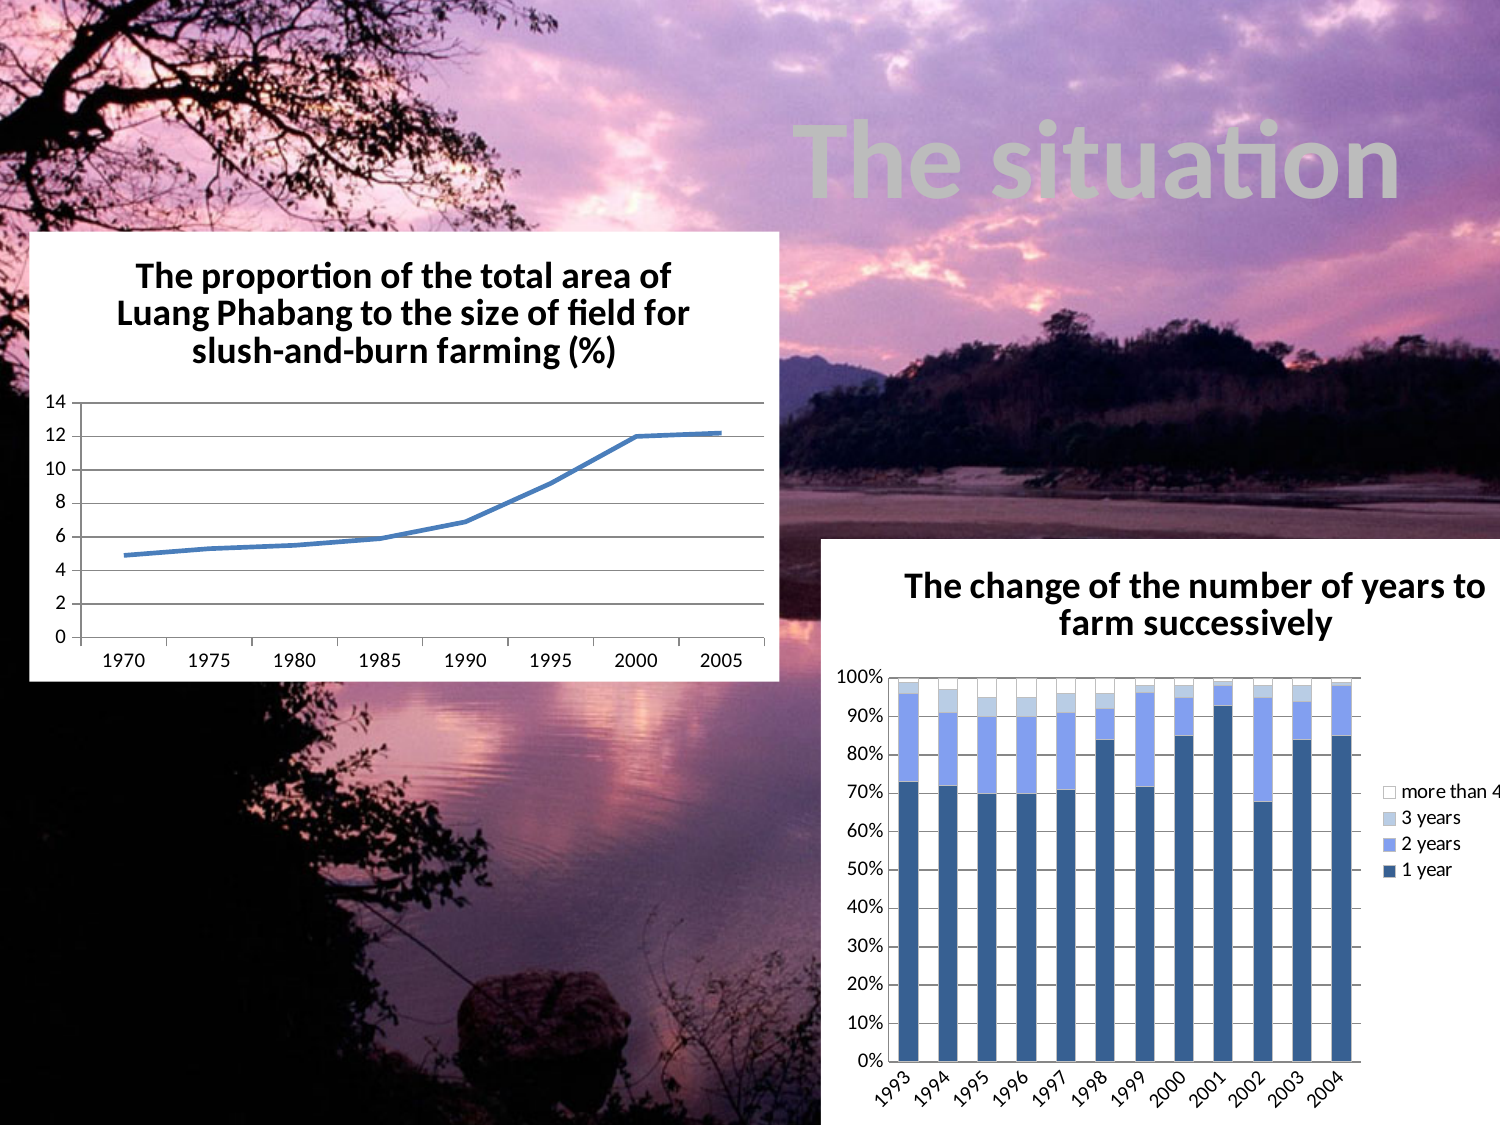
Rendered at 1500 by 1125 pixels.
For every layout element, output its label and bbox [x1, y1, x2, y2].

picture [0, 0, 1500, 1125]
chart [820, 538, 1500, 1125]
chart [29, 231, 780, 682]
